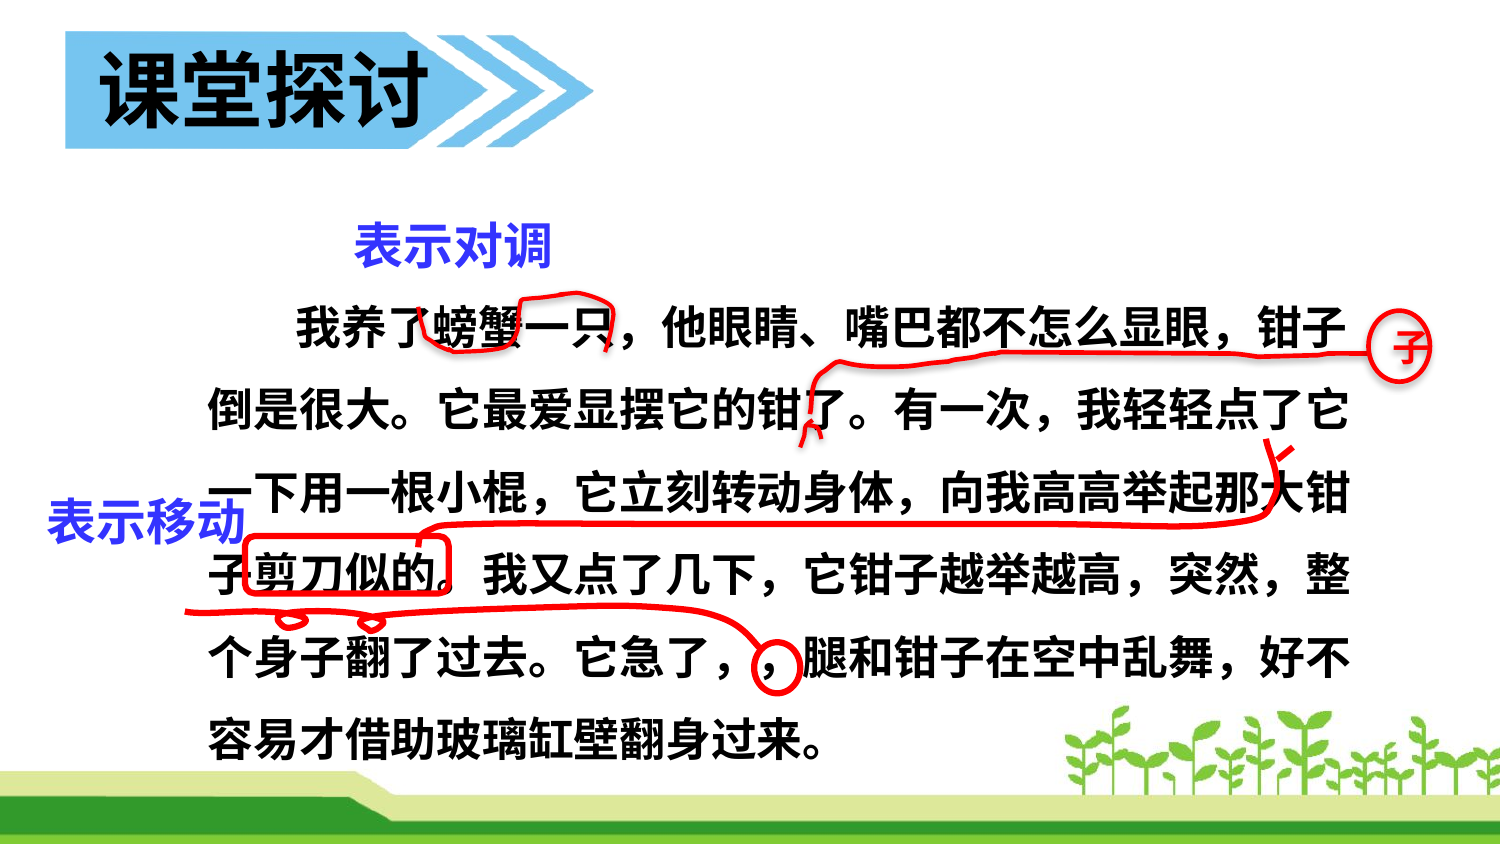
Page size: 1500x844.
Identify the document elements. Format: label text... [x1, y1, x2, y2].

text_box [244, 438, 1294, 594]
text_box 表示对调 [338, 257, 575, 282]
picture [0, 0, 1500, 844]
text_box 表示移动 [31, 483, 239, 559]
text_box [184, 605, 801, 694]
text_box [0, 30, 594, 249]
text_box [799, 310, 1431, 448]
text_box 我养了螃蟹一只，他眼睛、嘴巴都不怎么显眼，钳子倒是很大。它最爱显摆它的钳了。有一次，我轻轻点了它一下用一根小棍，它立刻转动身体，向我高高举起那大钳子剪刀似的。我又点了几下，它钳子越举越高，突然，整个身子翻了过去。它急了，，腿和钳子在空中乱舞，好不容易才借助玻璃缸壁翻身过来。 [193, 263, 1404, 483]
text_box 我养了螃蟹一只，他眼睛、嘴巴都不怎么显眼，钳子倒是很大。它最爱显摆它的钳了。有一次，我轻轻点了它一下用一根小棍，它立刻转动身体，向我高高举起那大钳子剪刀似的。我又点了几下，它钳子越举越高，突然，整个身子翻了过去。它急了，，腿和钳子在空中乱舞，好不容易才借助玻璃缸壁翻身过来。 [193, 457, 1404, 774]
text_box [416, 290, 616, 355]
